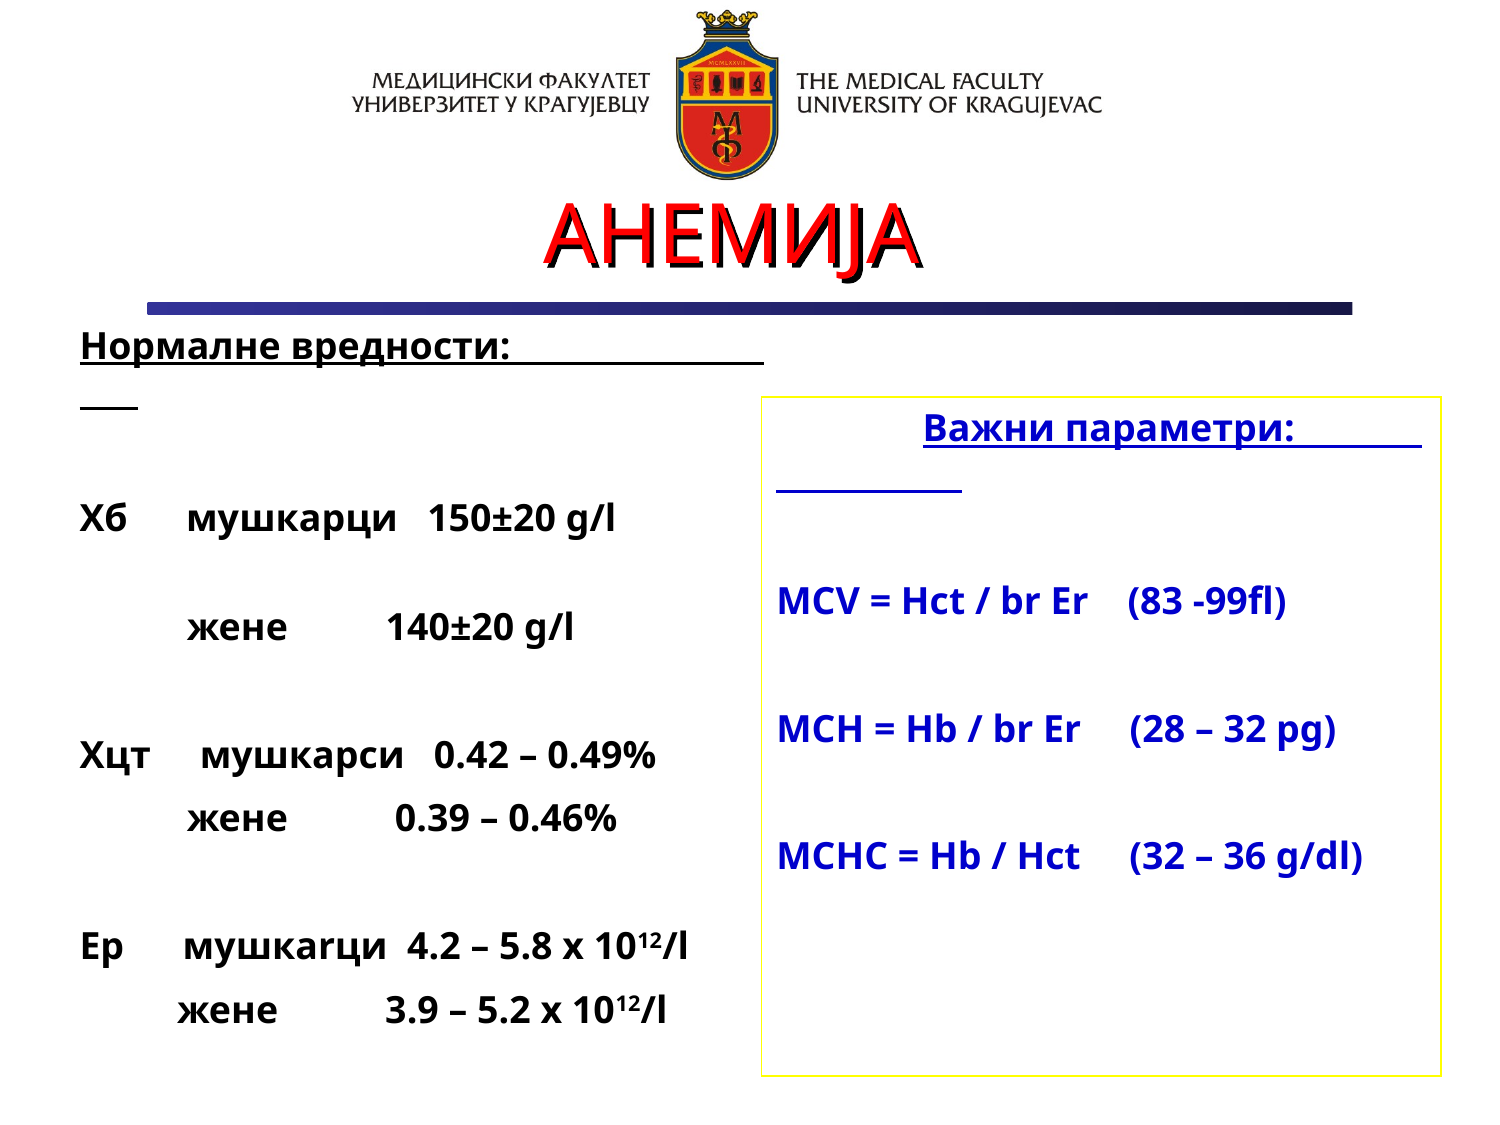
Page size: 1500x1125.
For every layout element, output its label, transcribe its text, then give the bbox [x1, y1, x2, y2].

picture [328, 0, 1125, 191]
text_box Важни пaрaметри: MCV = Hct / br Er (83 -99fl) MCH = Hb / br Er (28 – 32 pg) MCHC = Hb / Hct (32 – 36 g/dl) [761, 397, 1442, 1076]
list [147, 231, 1376, 397]
text_box АНЕМИЈА [528, 172, 935, 288]
text_box Нормалне вредности: Хб мушкарци 150±20 g/l женe 140±20 g/l Хцт мушкарcи 0.42 – 0.49% женe 0.39 – 0.46% Ер мушкаrци 4.2 – 5.8 x 1012/l женe 3.9 – 5.2 x 1012/l [64, 314, 786, 1125]
